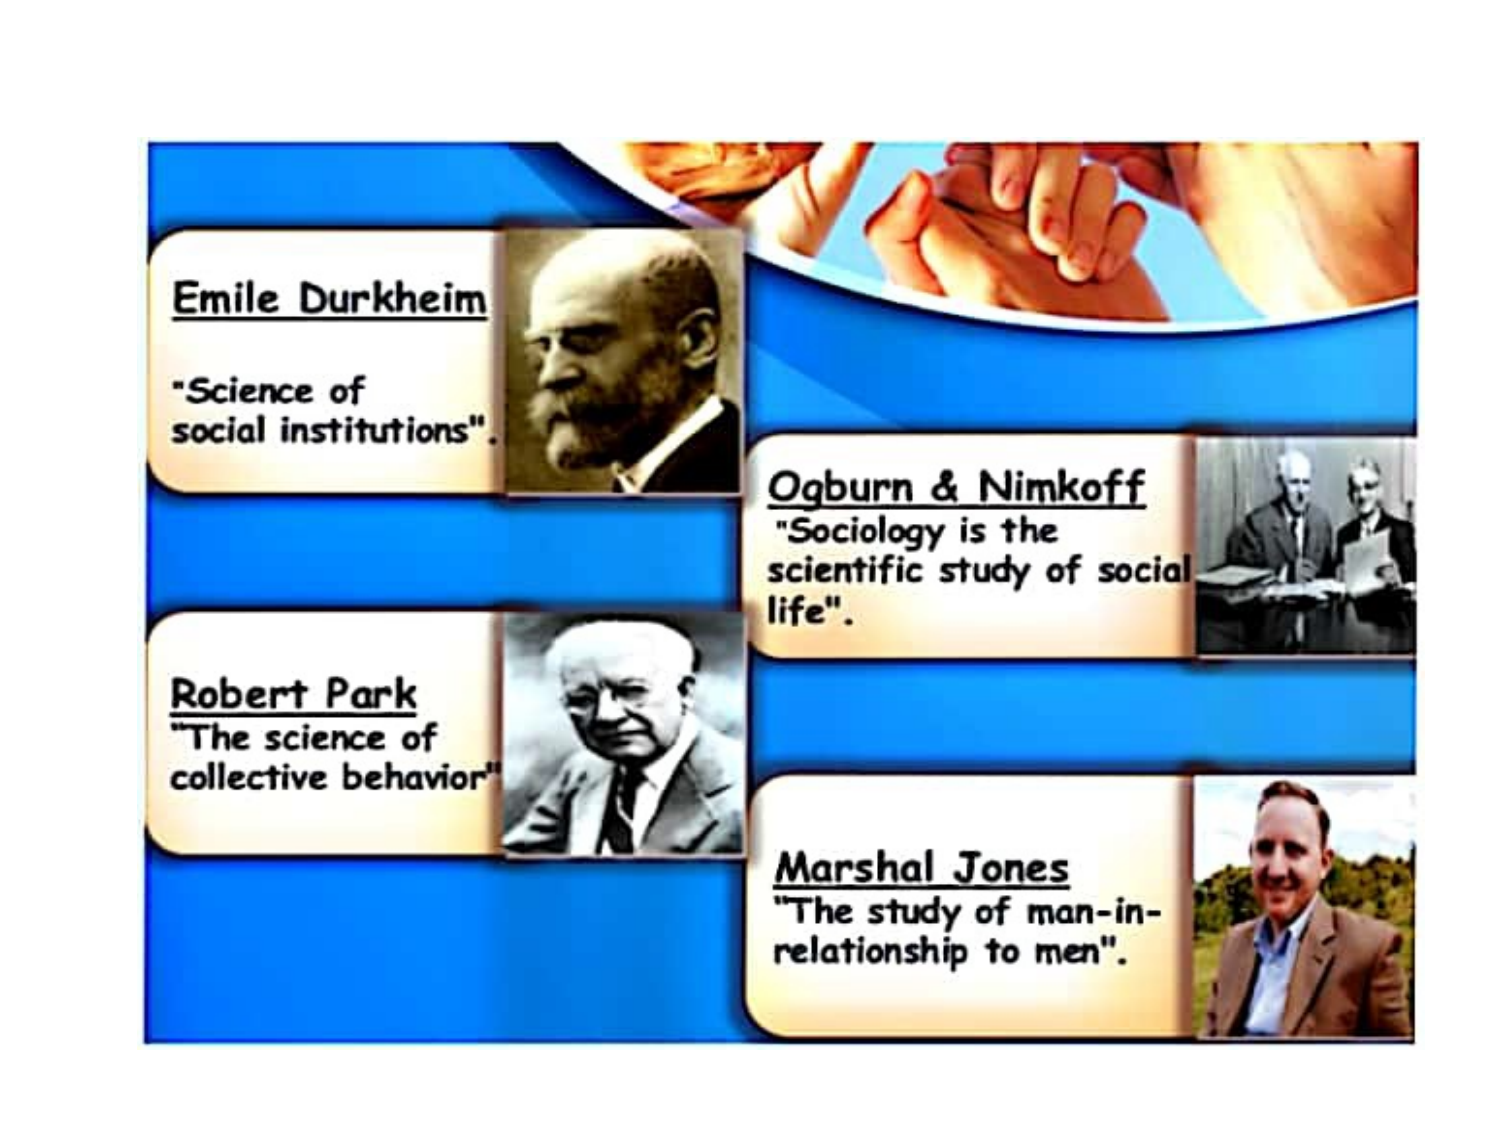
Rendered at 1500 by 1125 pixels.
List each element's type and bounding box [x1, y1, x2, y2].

picture [137, 137, 1426, 1051]
